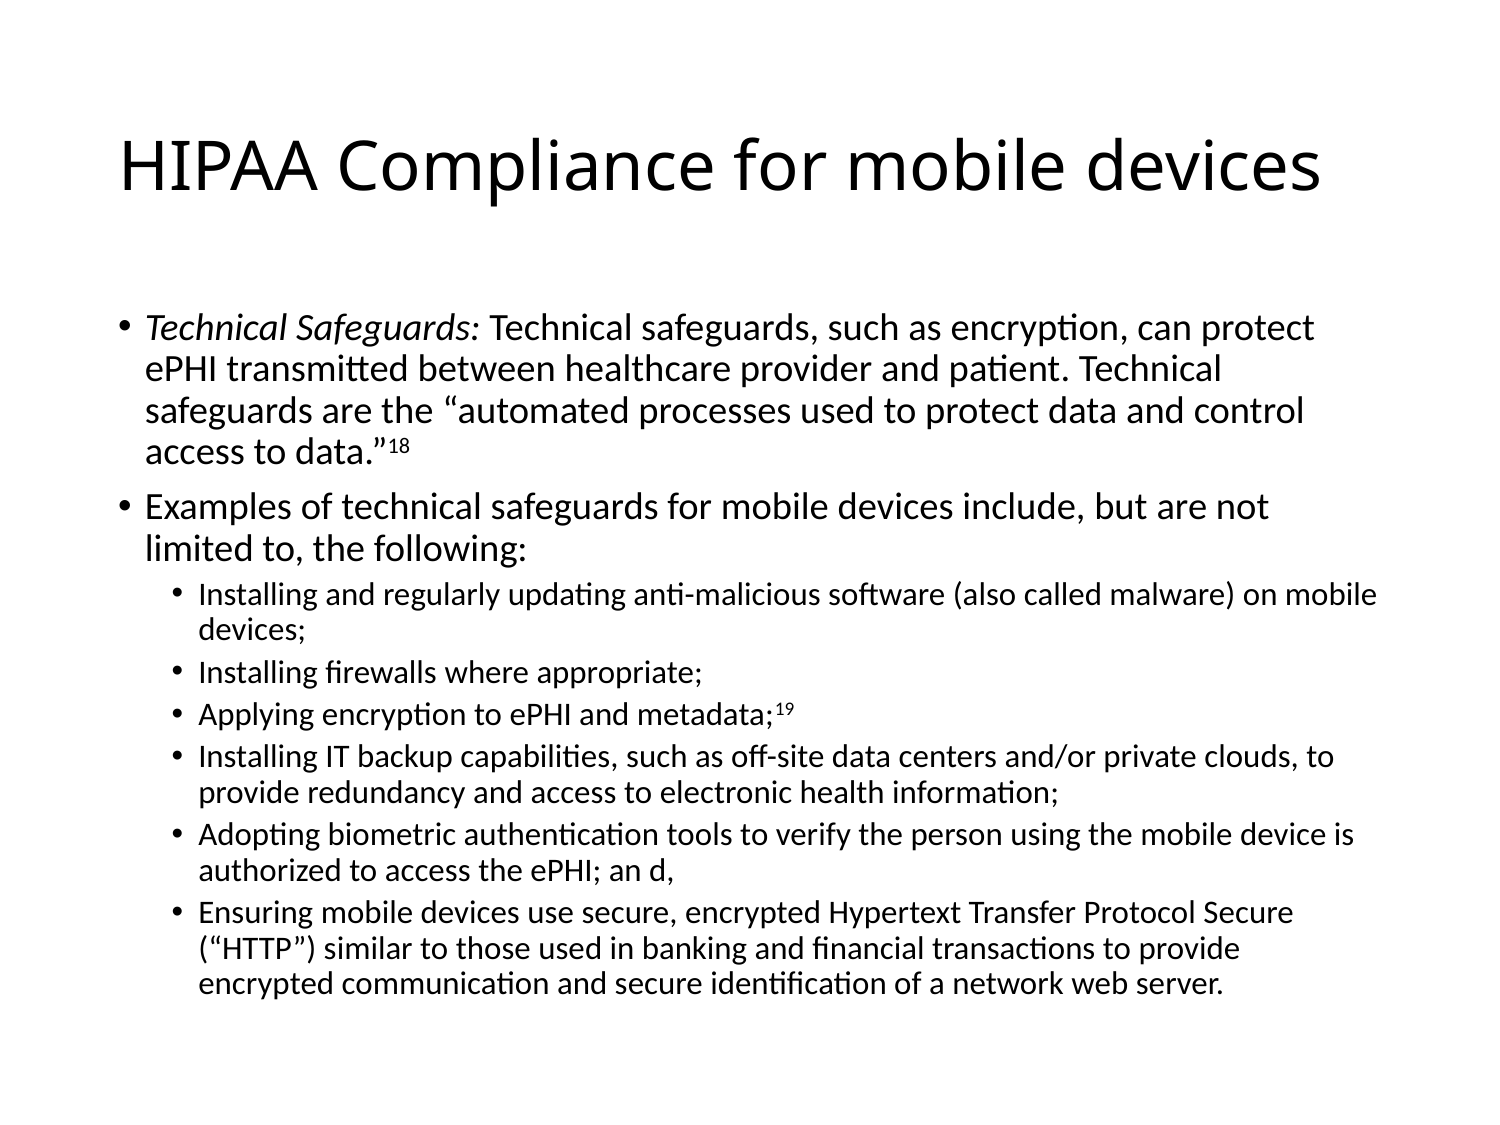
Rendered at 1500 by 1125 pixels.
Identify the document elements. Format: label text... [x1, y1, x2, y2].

title HIPAA Compliance for mobile devices [103, 59, 1397, 278]
list Technical Safeguards: Technical safeguards, such as encryption, can protect ePHI transmitted between healthcare provider and patient. Technical safeguards are the “automated processes used to protect data and control access to data.”18 Examples of technical safeguards for mobile devices include, but are not limited to, the following: Installing and regularly updating anti-malicious software (also called malware) on mobile devices; Installing firewalls where appropriate; Applying encryption to ePHI and metadata;19 Installing IT backup capabilities, such as off-site data centers and/or private clouds, to provide redundancy and access to electronic health information; Adopting biometric authentication tools to verify the person using the mobile device is authorized to access the ePHI; an d, Ensuring mobile devices use secure, encrypted Hypertext Transfer Protocol Secure (“HTTP”) similar to those used in banking and financial transactions to provide encrypted communication and secure identification of a network web server. [103, 299, 1397, 1014]
